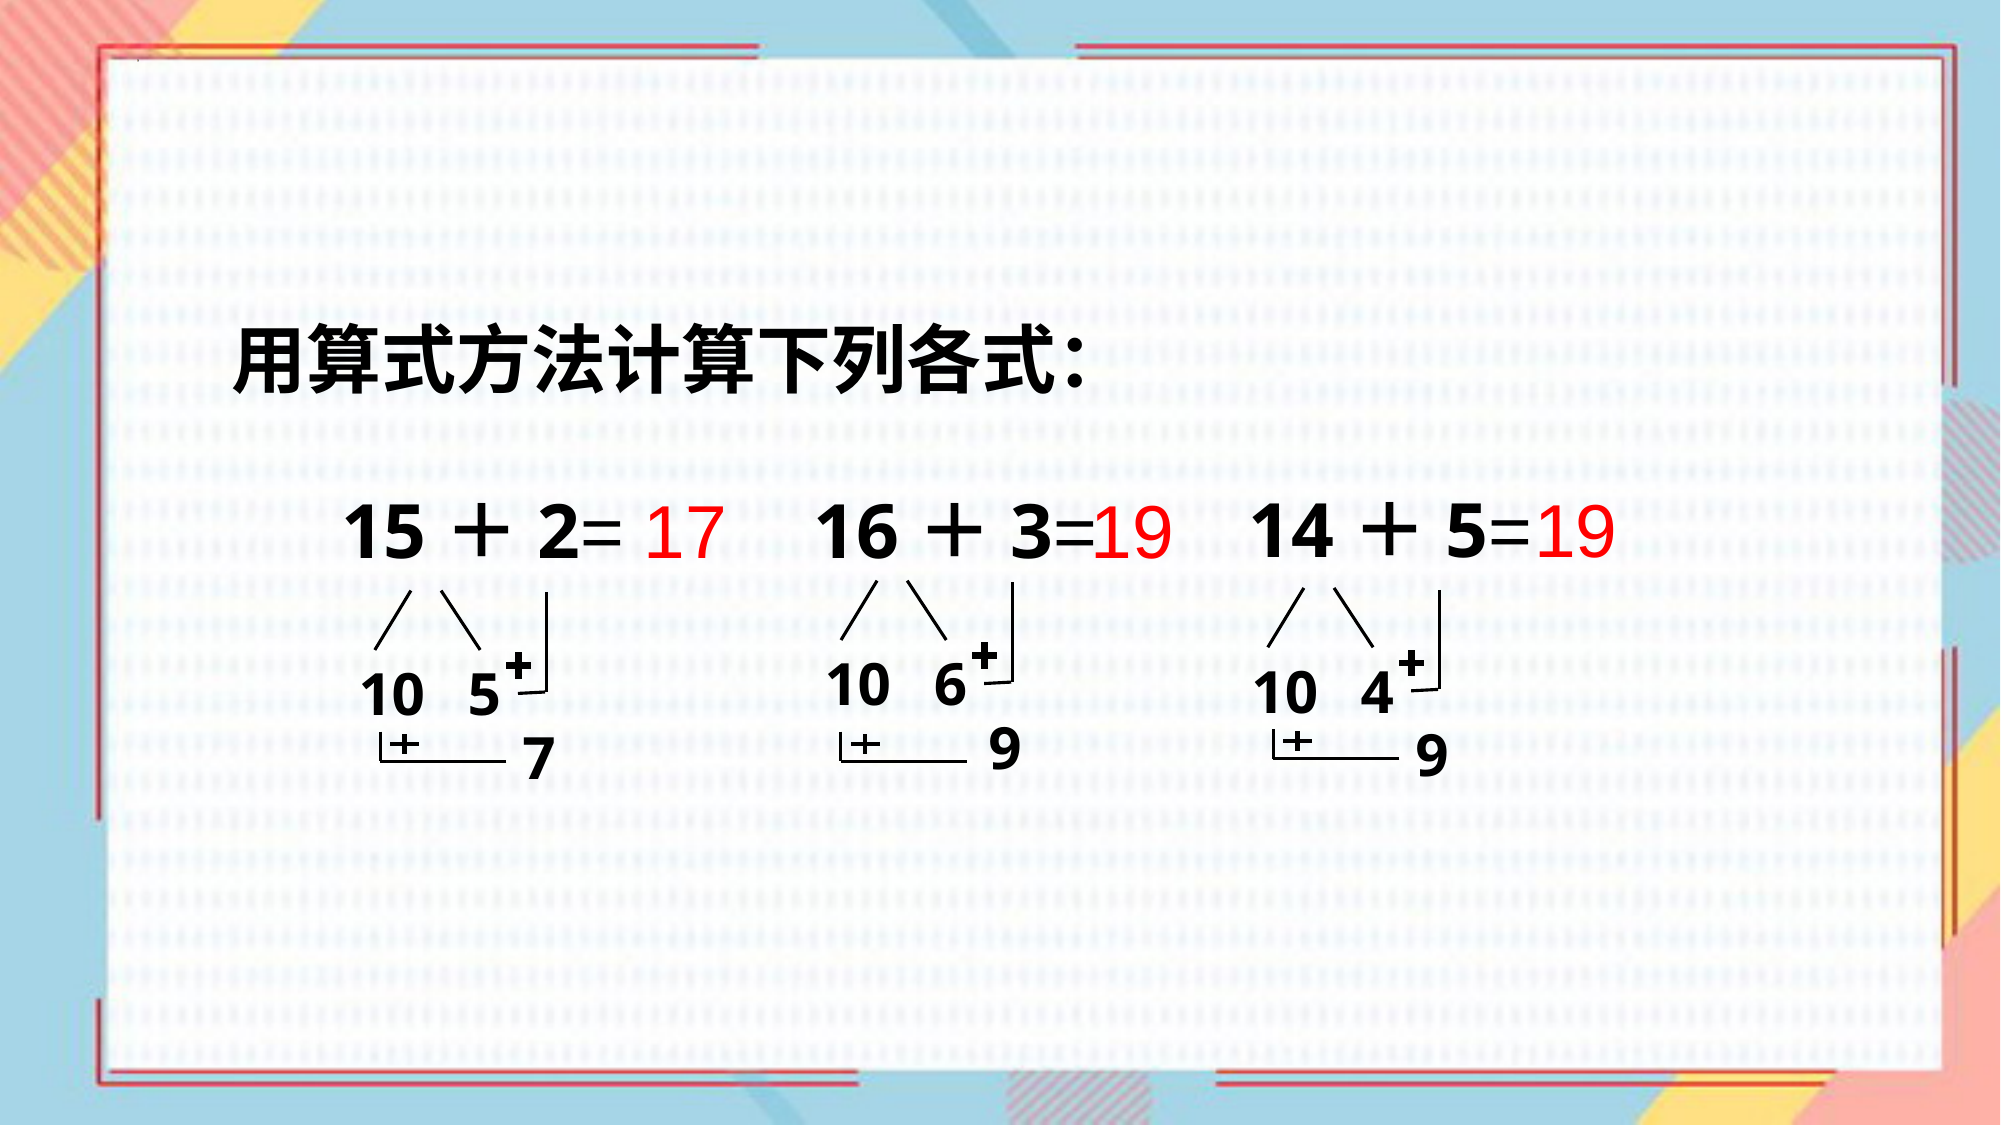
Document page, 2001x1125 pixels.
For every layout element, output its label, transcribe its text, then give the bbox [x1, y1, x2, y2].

text_box 19 [1519, 474, 1633, 580]
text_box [1273, 729, 1400, 759]
text_box 16＋3= [764, 476, 1075, 582]
text_box 15＋2= [291, 476, 628, 582]
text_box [809, 580, 968, 726]
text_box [1396, 589, 1449, 797]
title 用算式方法计算下列各式： [216, 264, 1364, 452]
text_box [343, 590, 502, 736]
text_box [380, 731, 507, 762]
text_box 17 [628, 476, 743, 582]
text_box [840, 731, 967, 762]
text_box 19 [1075, 476, 1189, 582]
text_box 14＋5= [1199, 474, 1519, 580]
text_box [1236, 587, 1395, 734]
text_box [503, 592, 556, 800]
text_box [969, 582, 1022, 790]
picture [0, 0, 2001, 1125]
